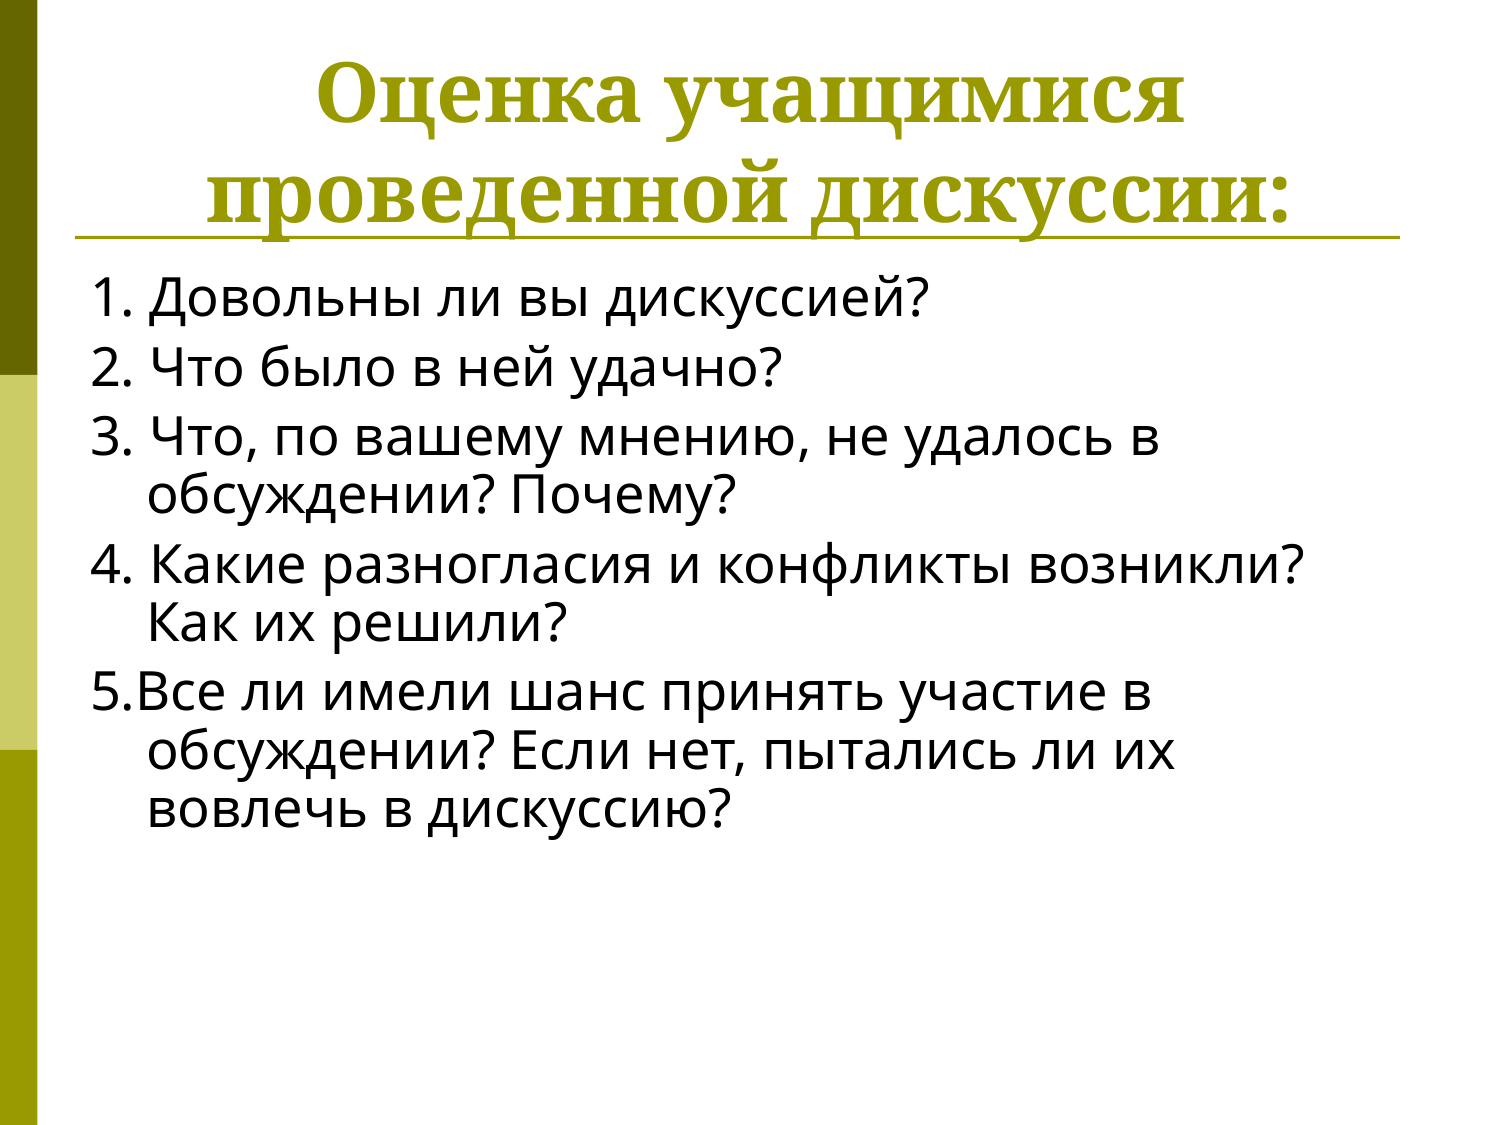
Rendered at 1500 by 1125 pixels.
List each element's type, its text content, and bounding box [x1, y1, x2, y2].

list 1. Довольны ли вы дискуссией? 2. Что было в ней удачно? 3. Что, по вашему мнению, не удалось в обсуждении? Почему? 4. Какие разногласия и конфликты возникли? Как их решили? 5.Все ли имели шанс принять участие в обсуждении? Если нет, пытались ли их вовлечь в дискуссию? [74, 262, 1426, 1006]
title Оценка учащимися проведенной дискуссии: [74, 45, 1426, 233]
